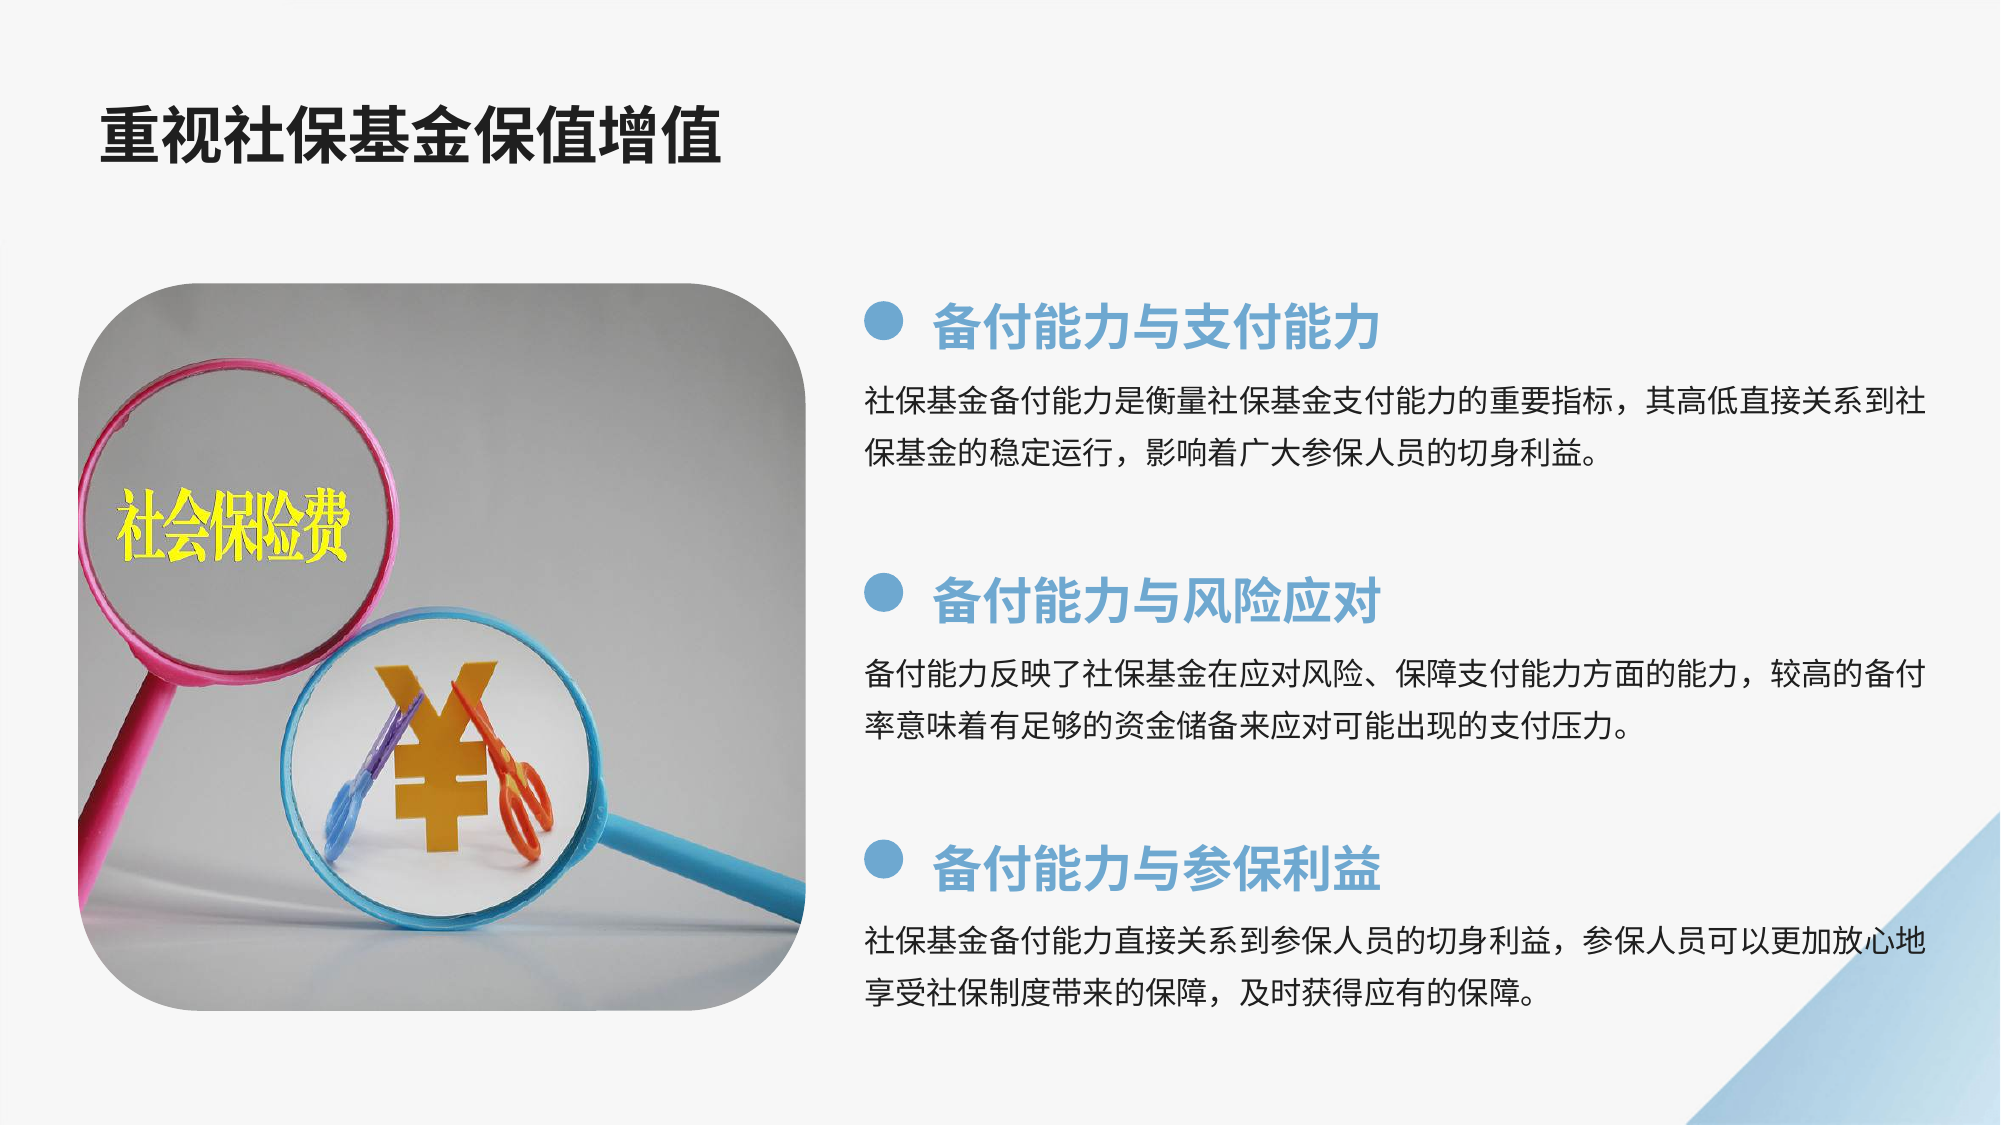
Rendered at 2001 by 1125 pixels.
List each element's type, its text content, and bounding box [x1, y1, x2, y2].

text_box [864, 572, 904, 612]
text_box [864, 301, 904, 341]
text_box 备付能力与风险应对 [912, 535, 1897, 639]
text_box 社保基金备付能力直接关系到参保人员的切身利益，参保人员可以更加放心地享受社保制度带来的保障，及时获得应有的保障。 [864, 906, 1927, 1057]
text_box 备付能力反映了社保基金在应对风险、保障支付能力方面的能力，较高的备付率意味着有足够的资金储备来应对可能出现的支付压力。 [864, 639, 1927, 790]
text_box [864, 839, 904, 879]
text_box 重视社保基金保值增值 [78, 43, 1922, 194]
text_box 社保基金备付能力是衡量社保基金支付能力的重要指标，其高低直接关系到社保基金的稳定运行，影响着广大参保人员的切身利益。 [864, 366, 1927, 517]
picture [0, 0, 2001, 1125]
text_box 备付能力与参保利益 [912, 800, 1897, 906]
text_box 备付能力与支付能力 [912, 266, 1897, 366]
